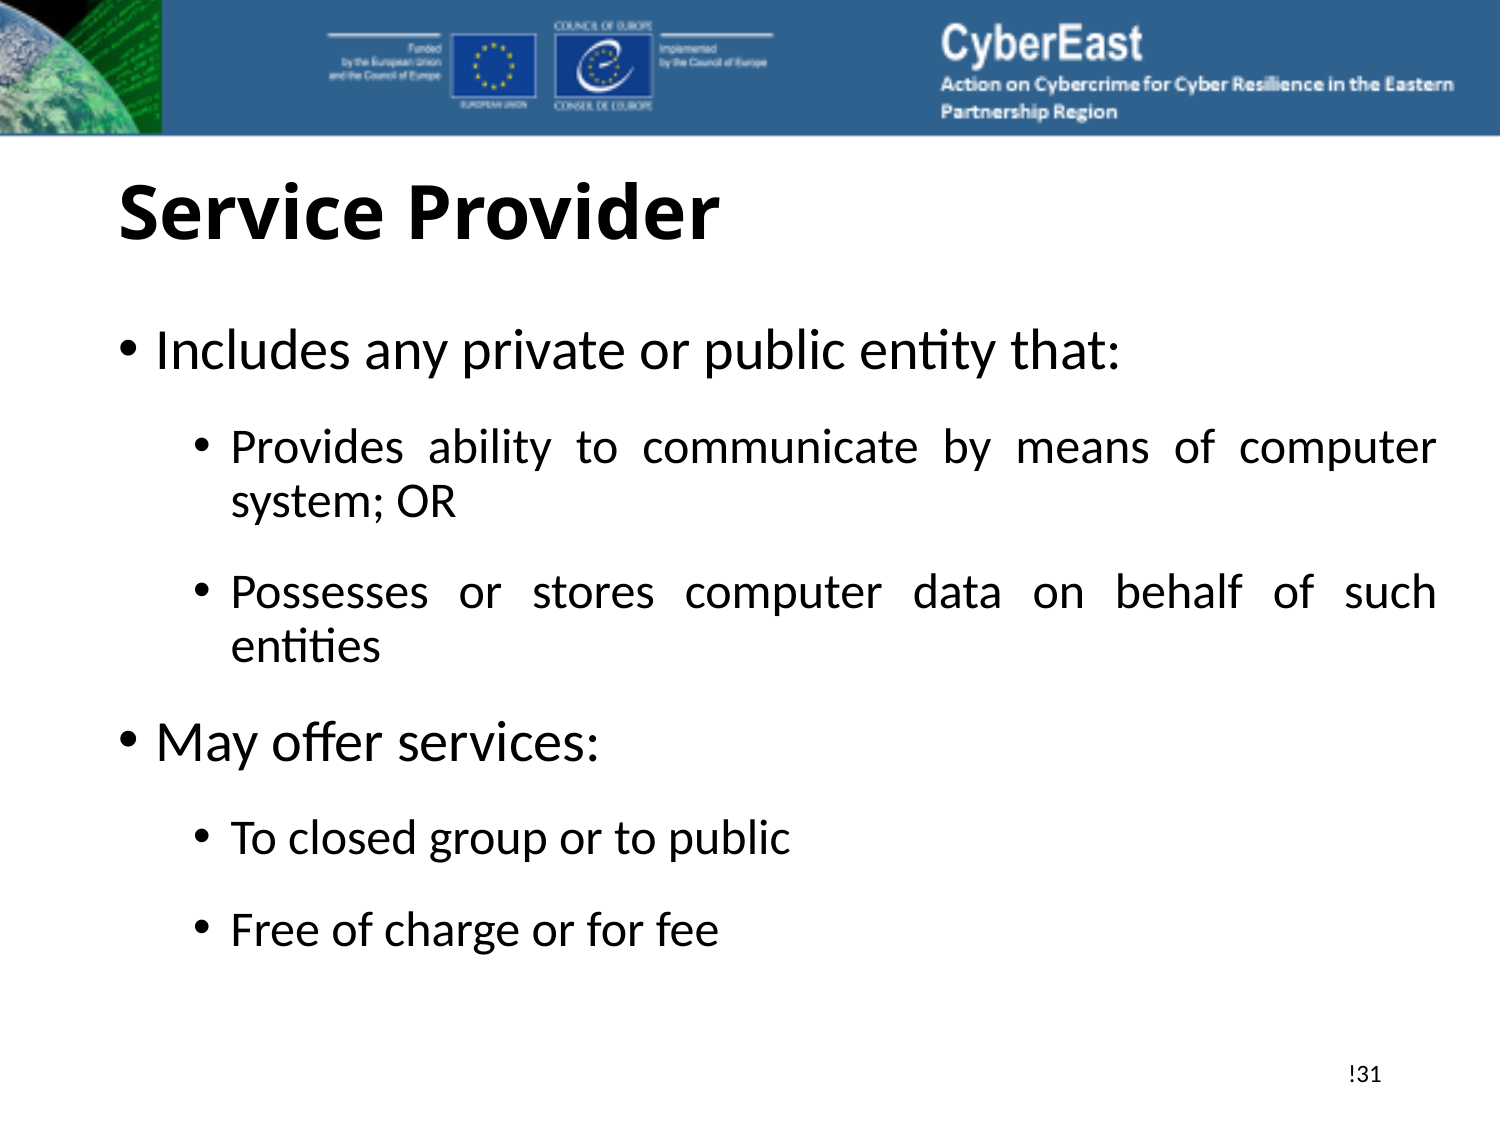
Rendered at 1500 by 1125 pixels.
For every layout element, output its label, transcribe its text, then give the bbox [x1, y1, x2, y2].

picture [0, 0, 1500, 1125]
slide_number !31 [1059, 1042, 1397, 1103]
list Includes any private or public entity that: Provides ability to communicate by means of computer system; OR Possesses or stores computer data on behalf of such entities May offer services: To closed group or to public Free of charge or for fee [103, 312, 1454, 1055]
title Service Provider [103, 106, 1397, 312]
